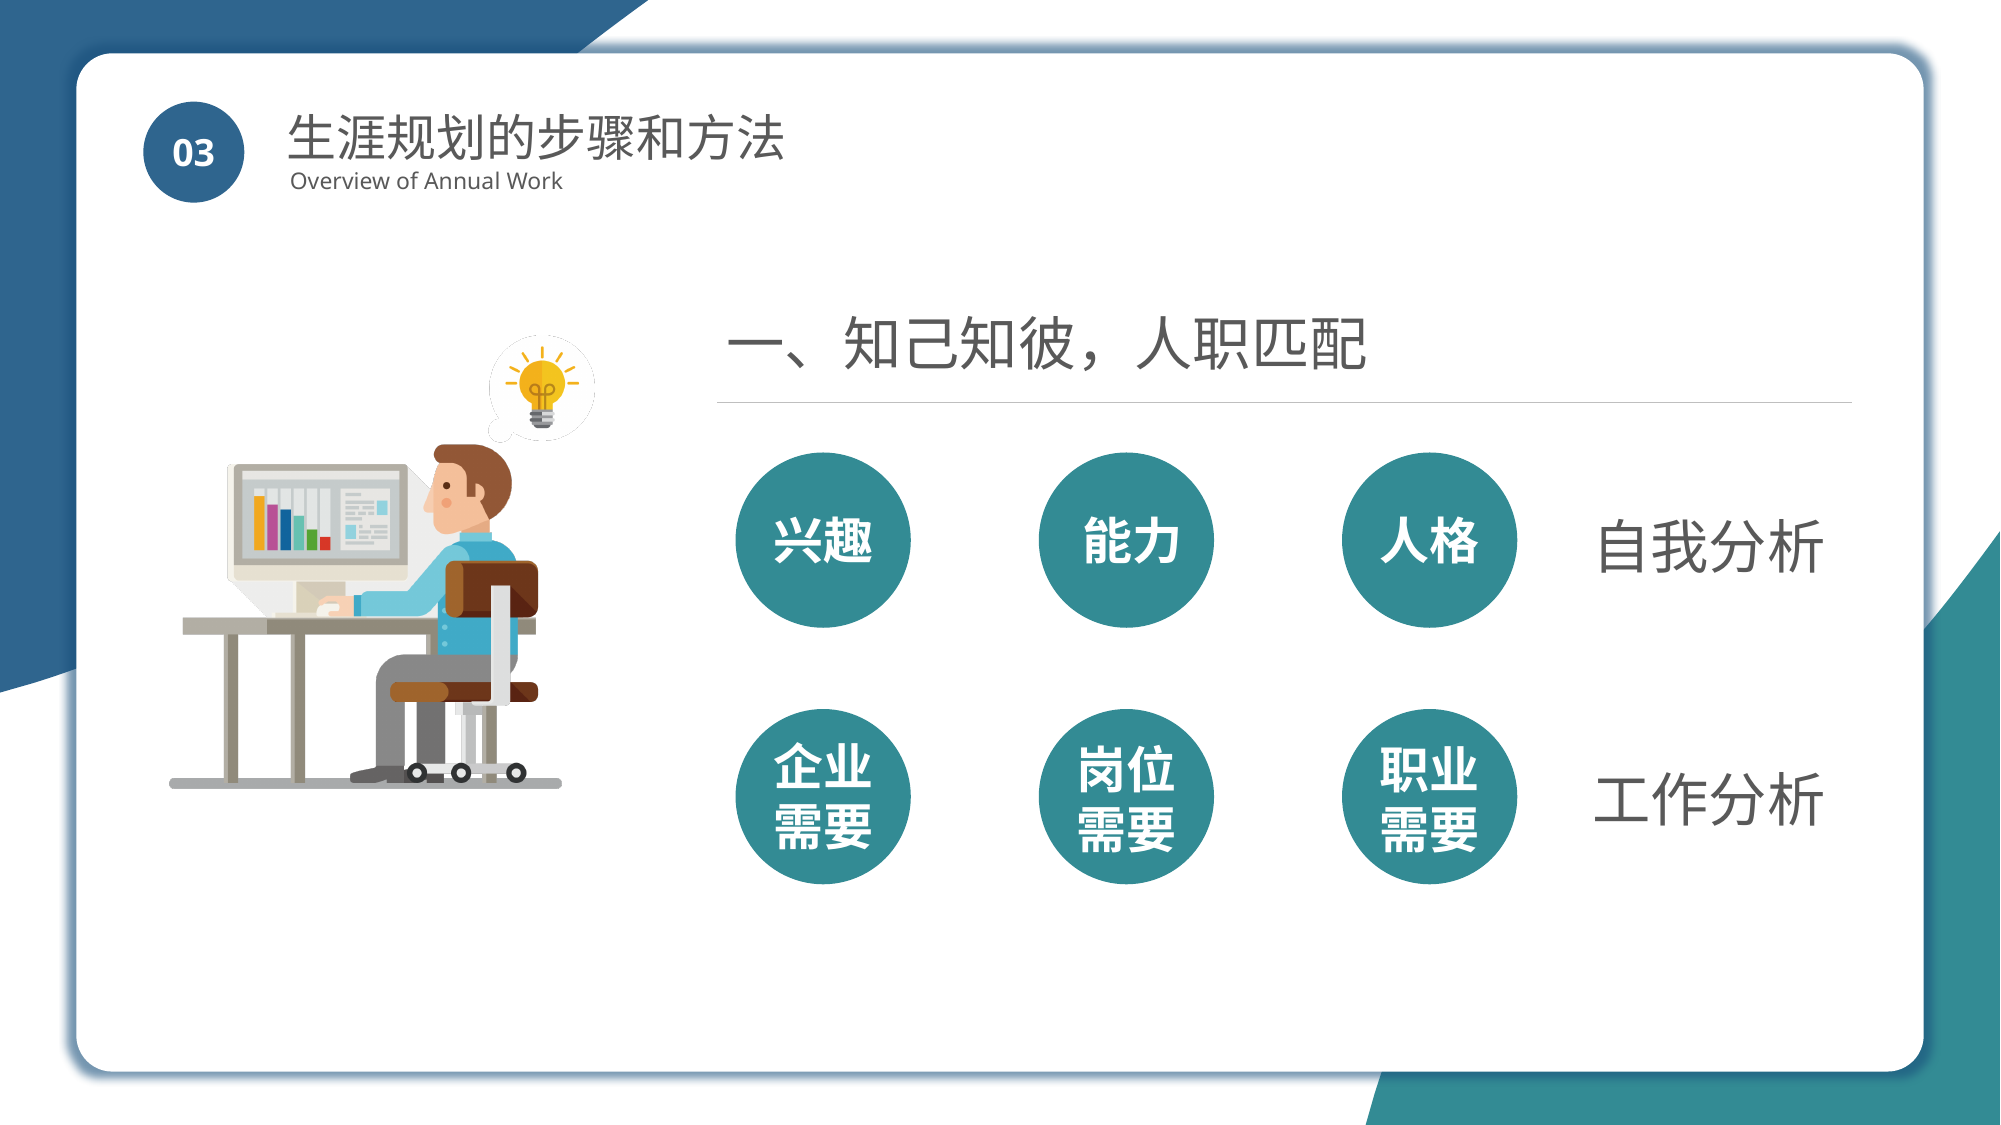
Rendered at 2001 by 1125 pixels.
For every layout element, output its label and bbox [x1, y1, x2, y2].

text_box [712, 299, 1858, 885]
picture [169, 335, 595, 789]
text_box [143, 99, 968, 203]
